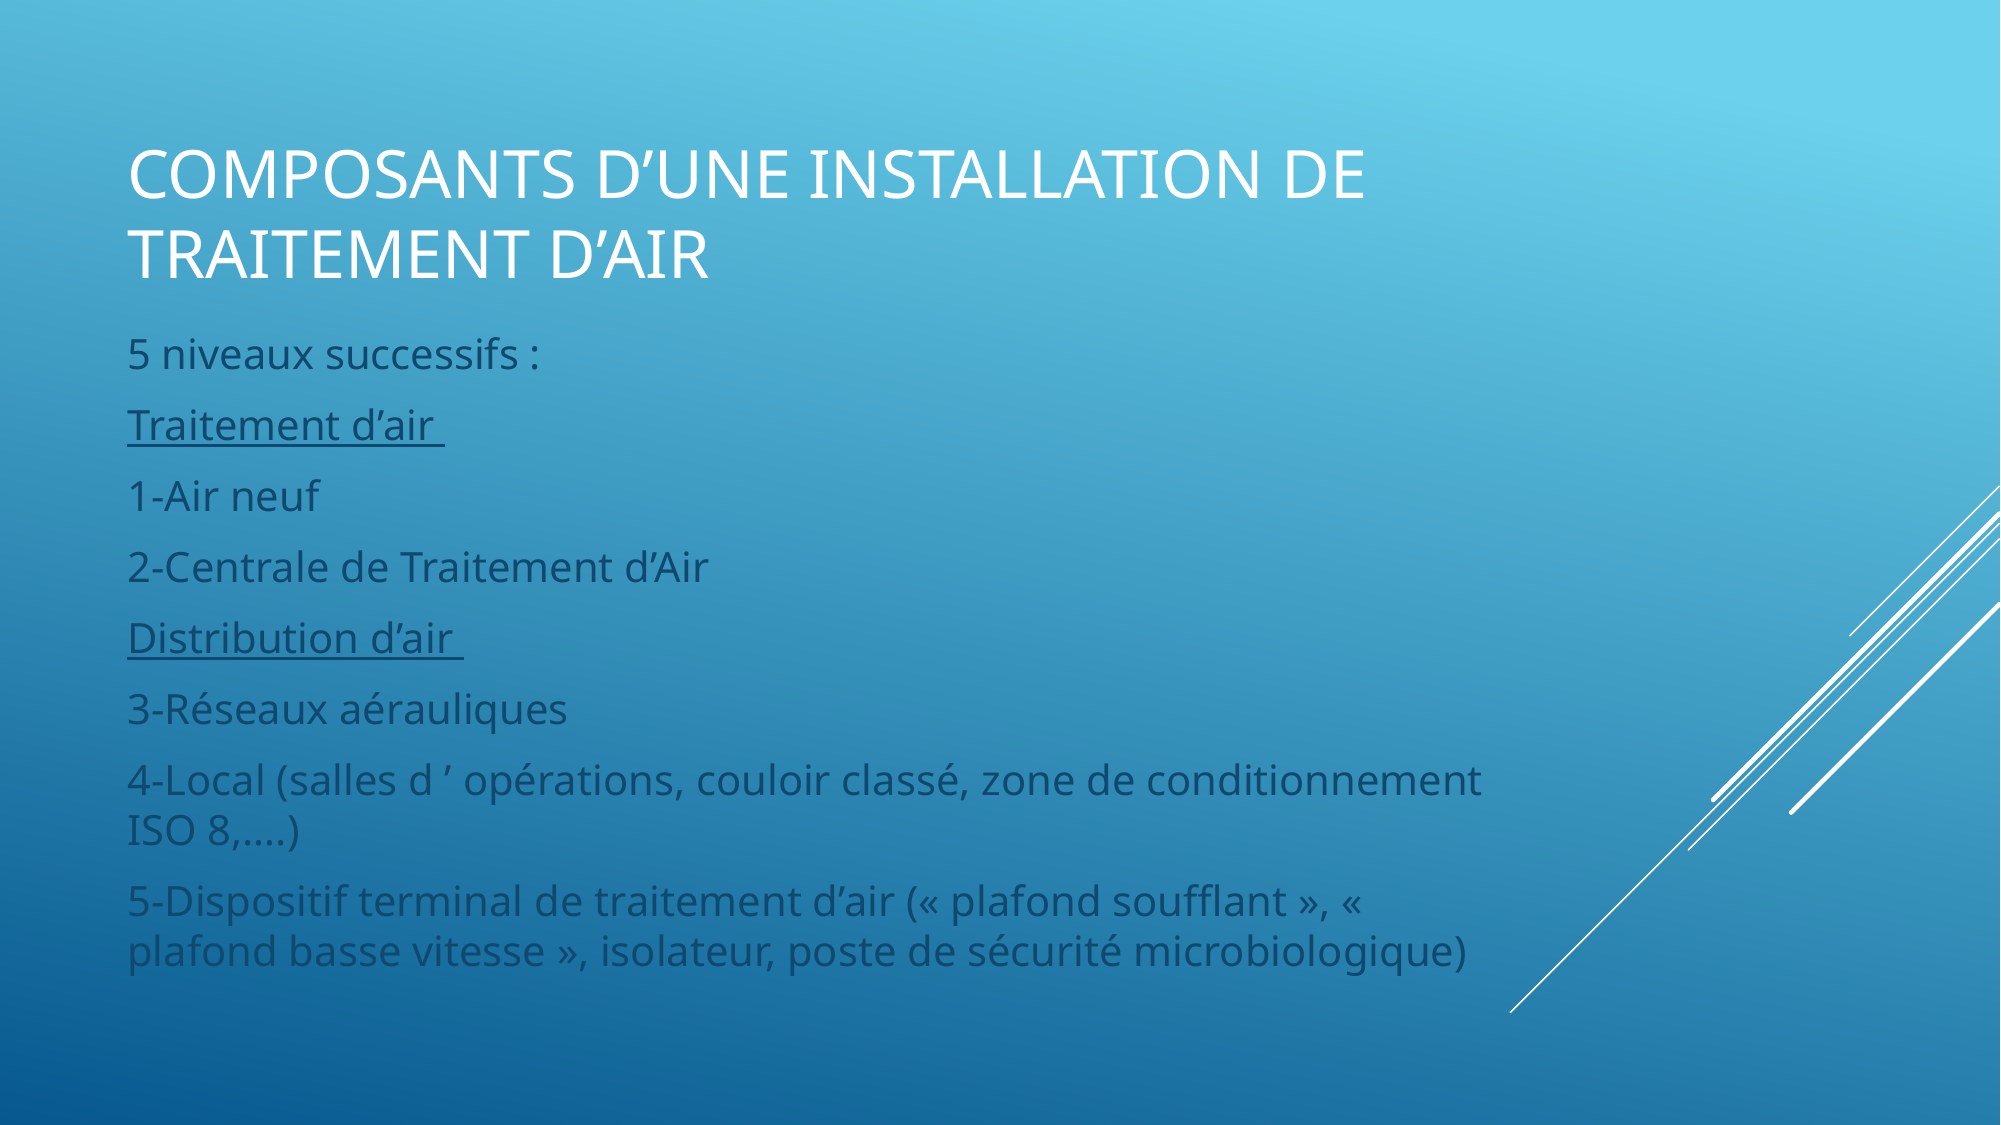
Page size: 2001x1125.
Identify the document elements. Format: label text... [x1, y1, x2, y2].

title Composants d’une installation de traitement d’air [112, 112, 1763, 311]
list 5 niveaux successifs : Traitement d’air 1-Air neuf 2-Centrale de Traitement d’Air Distribution d’air 3-Réseaux aérauliques 4-Local (salles d ’ opérations, couloir classé, zone de conditionnement ISO 8,….) 5-Dispositif terminal de traitement d’air (« plafond soufflant », « plafond basse vitesse », isolateur, poste de sécurité microbiologique) [112, 310, 1513, 992]
